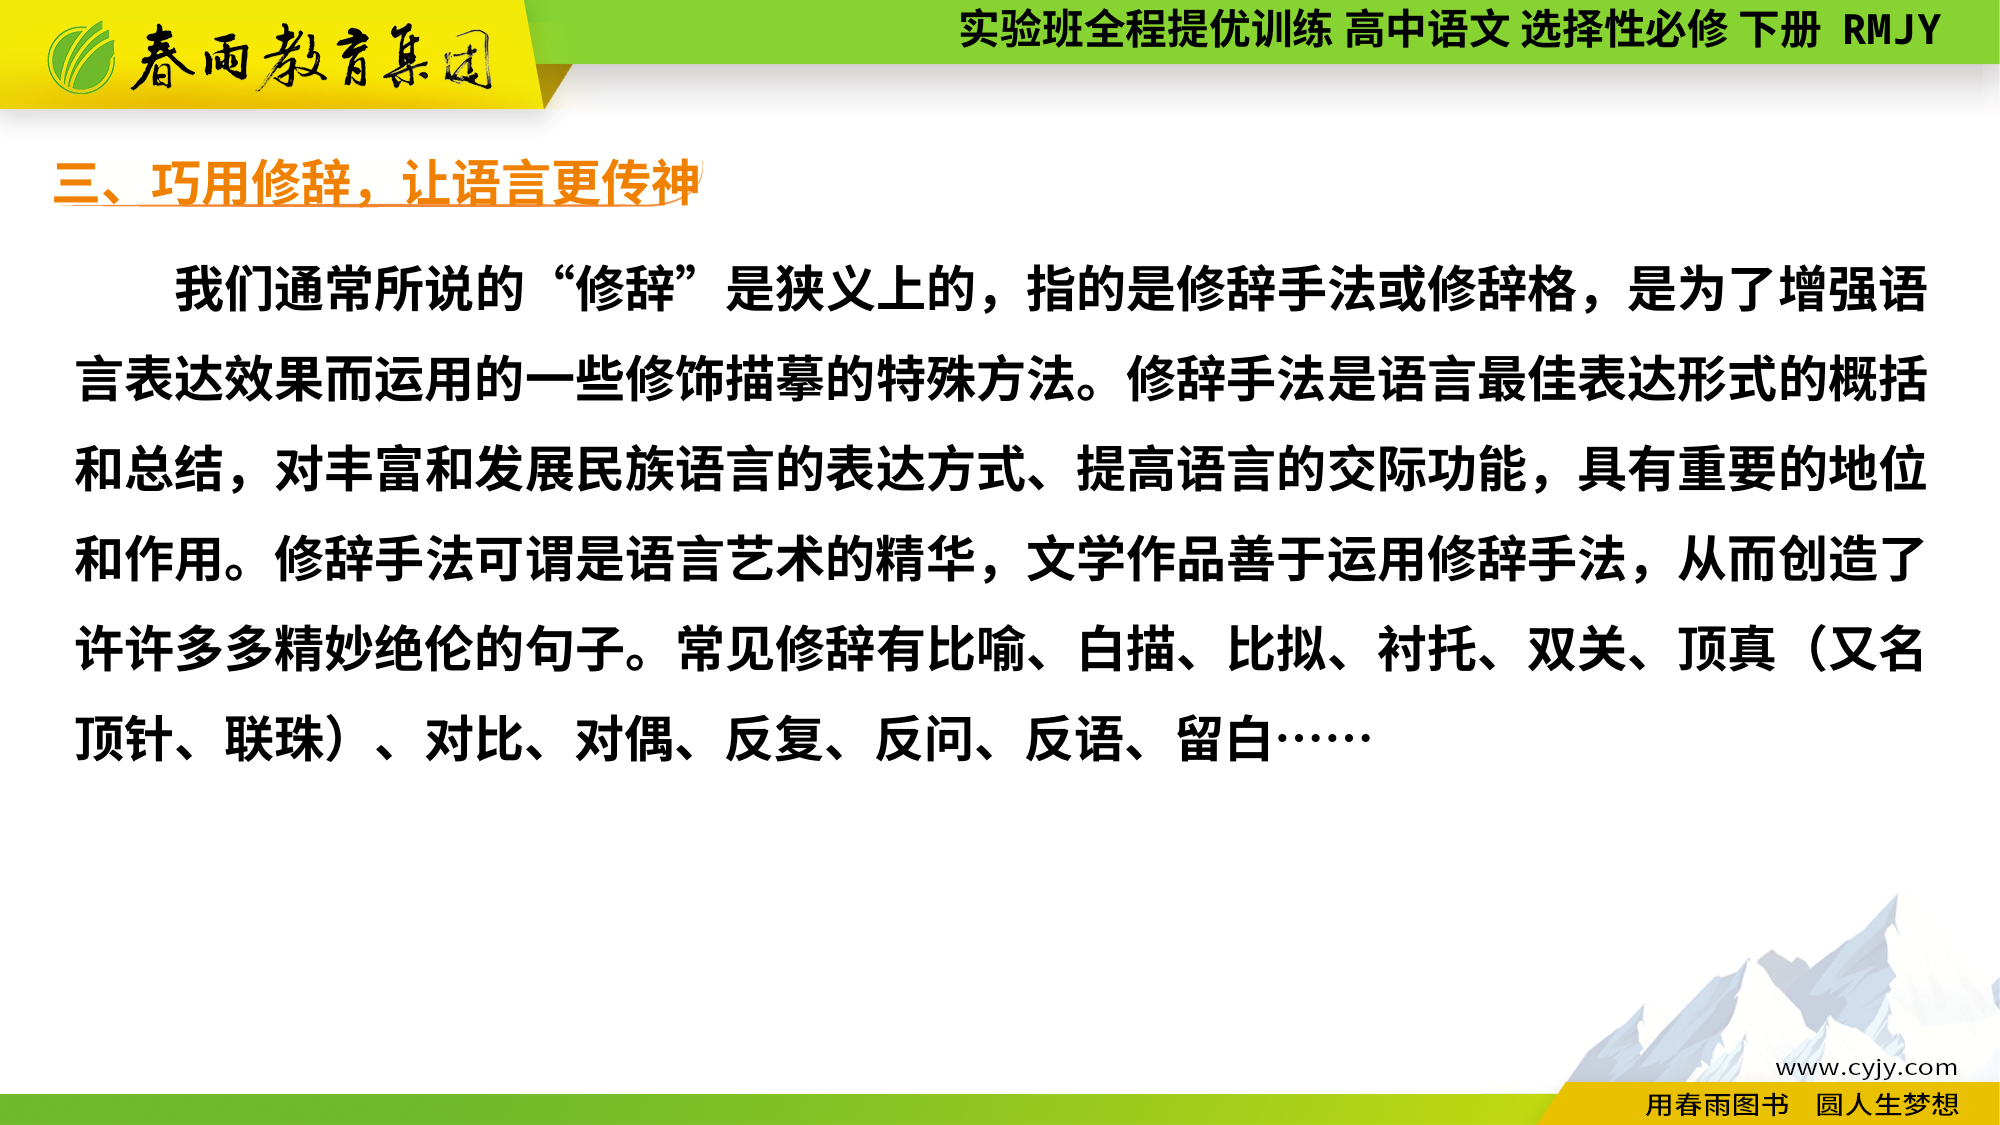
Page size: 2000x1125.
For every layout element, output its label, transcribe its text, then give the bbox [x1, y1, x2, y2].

picture [0, 0, 2000, 1125]
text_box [31, 113, 722, 209]
list 我们通常所说的“修辞”是狭义上的，指的是修辞手法或修辞格，是为了增强语言表达效果而运用的一些修饰描摹的特殊方法。修辞手法是语言最佳表达形式的概括和总结，对丰富和发展民族语言的表达方式、提高语言的交际功能，具有重要的地位和作用。修辞手法可谓是语言艺术的精华，文学作品善于运用修辞手法，从而创造了许许多多精妙绝伦的句子。常见修辞有比喻、白描、比拟、衬托、双关、顶真（又名顶针、联珠）、对比、对偶、反复、反问、反语、留白…… [59, 220, 1944, 767]
